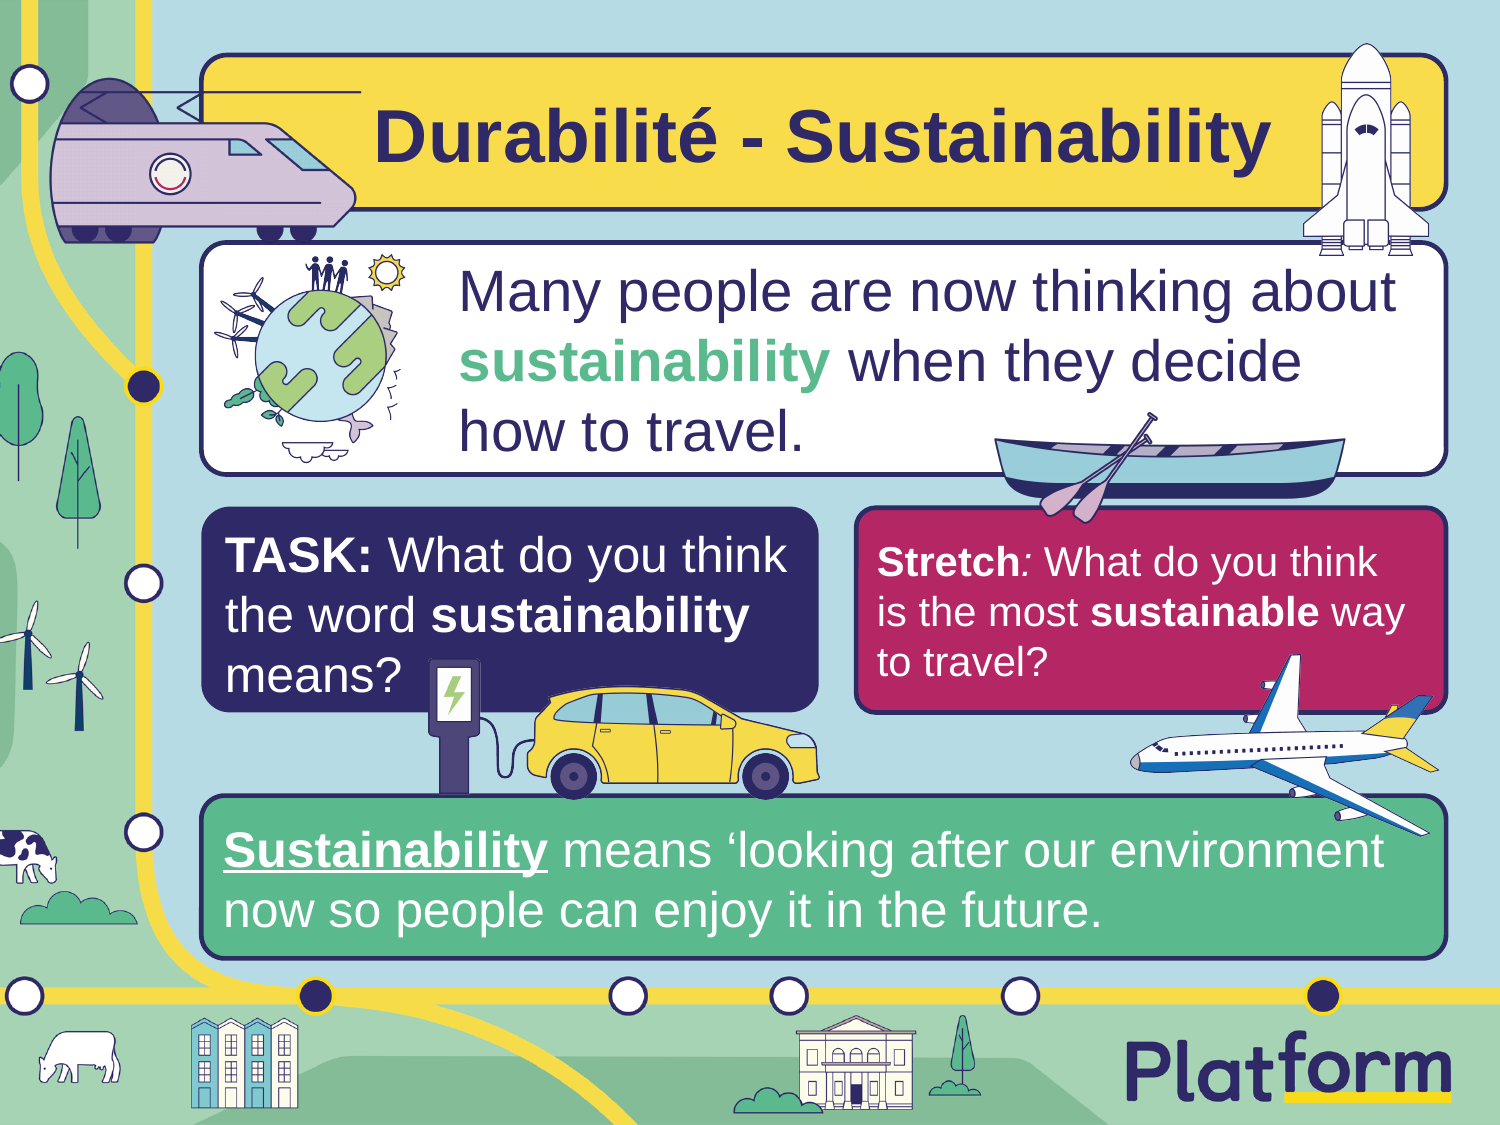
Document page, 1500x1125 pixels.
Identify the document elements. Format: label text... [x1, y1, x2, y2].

text_box TASK: What do you think the word sustainability means? [201, 506, 819, 713]
text_box Stretch: What do you think is the most sustainable way to travel? [856, 507, 1447, 713]
picture [0, 0, 1500, 1125]
text_box Sustainability means ‘looking after our environment now so people can enjoy it in the future. [201, 795, 1447, 959]
text_box Many people are now thinking about sustainability when they decide how to travel. [413, 242, 1447, 475]
text_box Durabilité - Sustainability [413, 54, 1287, 210]
